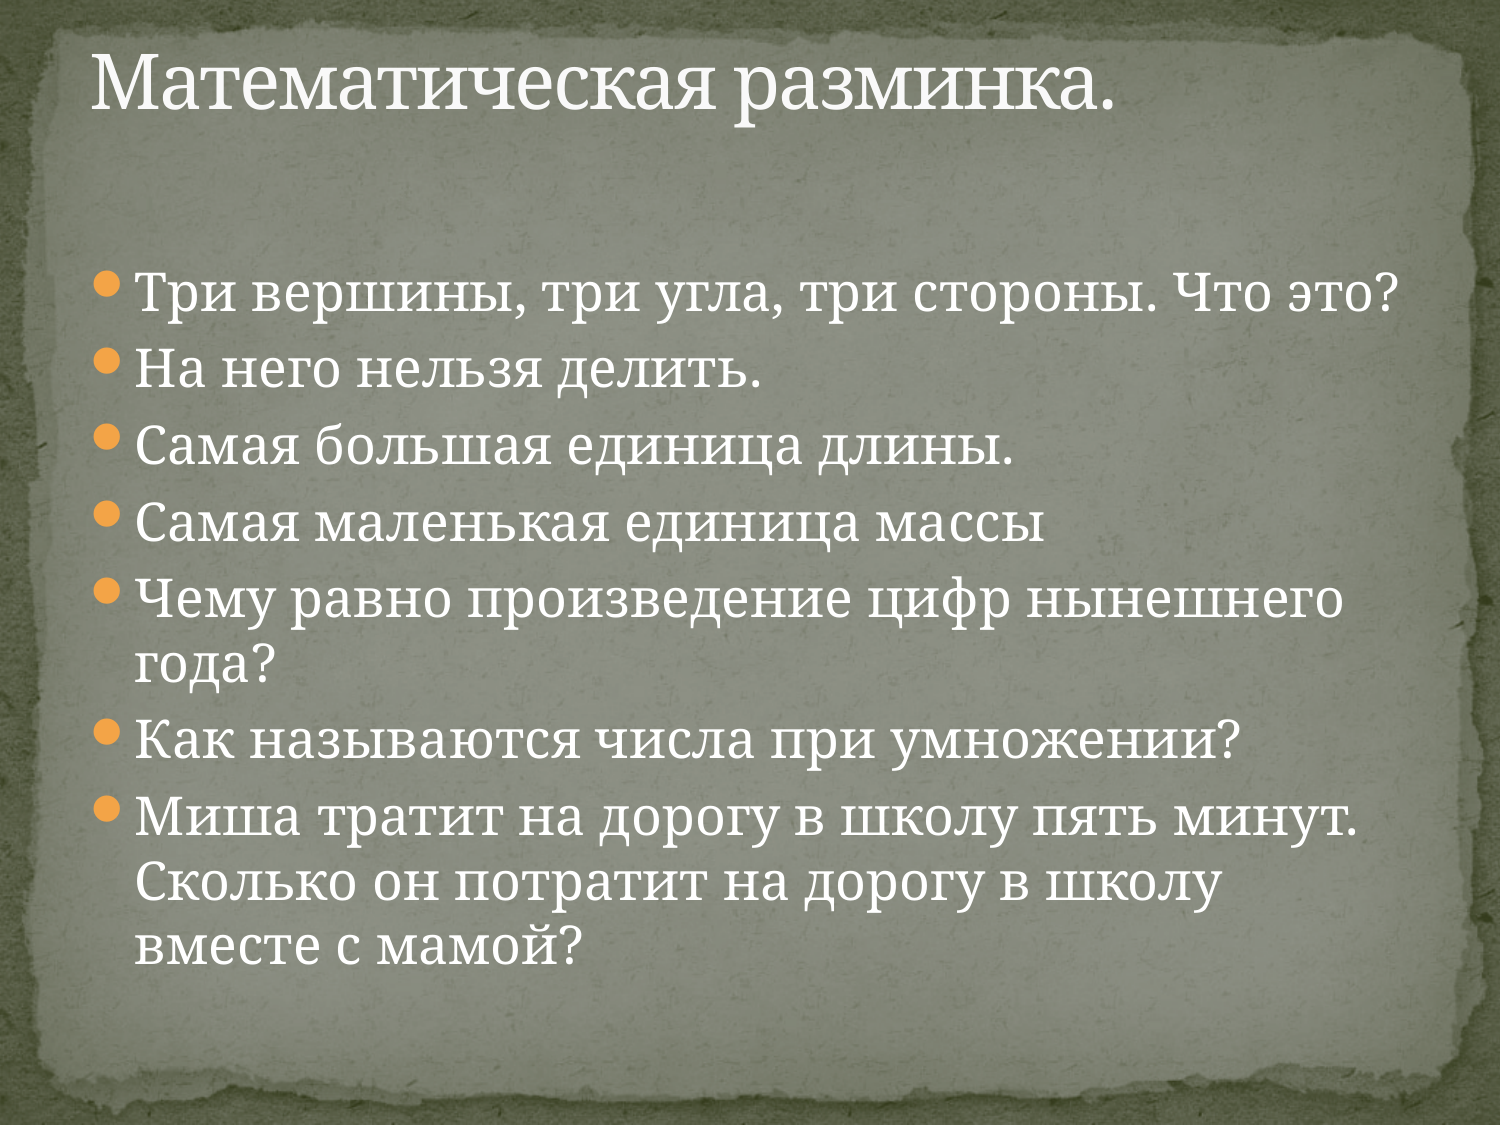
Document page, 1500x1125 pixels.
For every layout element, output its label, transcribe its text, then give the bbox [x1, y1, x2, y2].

title Математическая разминка. [74, 24, 1425, 225]
list Три вершины, три угла, три стороны. Что это? На него нельзя делить. Самая большая единица длины. Самая маленькая единица массы Чему равно произведение цифр нынешнего года? Как называются числа при умножении? Миша тратит на дорогу в школу пять минут. Сколько он потратит на дорогу в школу вместе с мамой? [75, 249, 1425, 1000]
